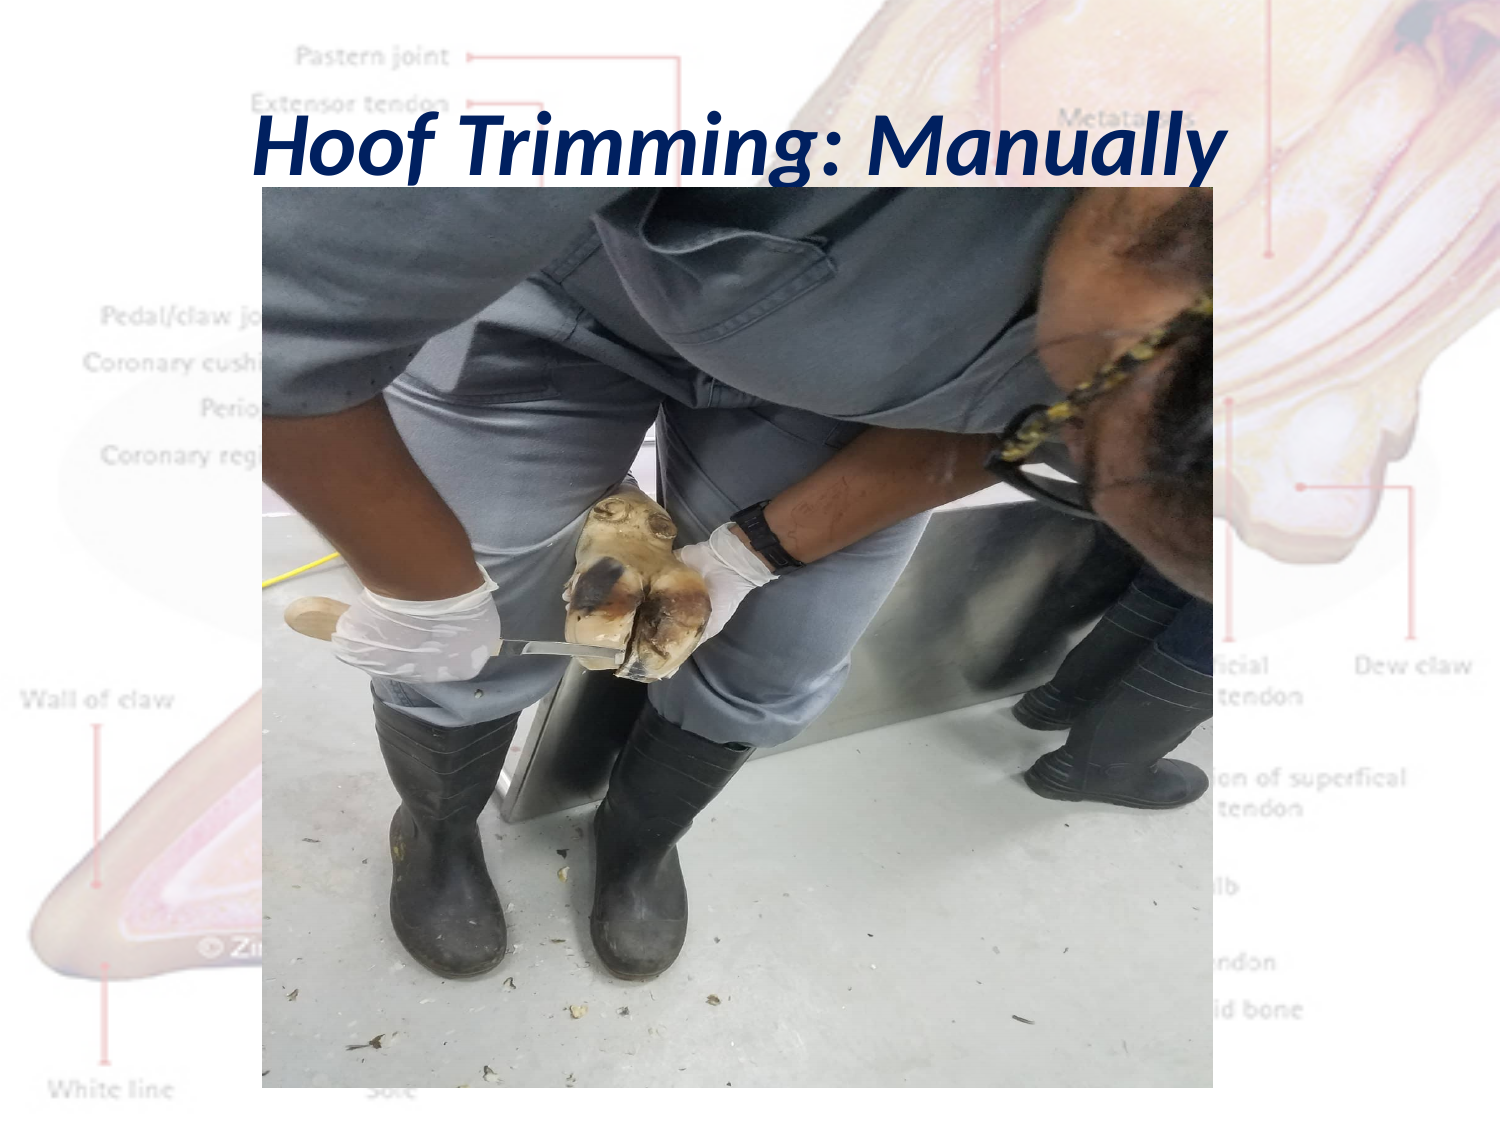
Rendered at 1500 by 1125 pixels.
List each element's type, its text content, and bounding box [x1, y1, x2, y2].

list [262, 187, 1213, 1088]
title Hoof Trimming: Manually [75, 45, 1425, 233]
